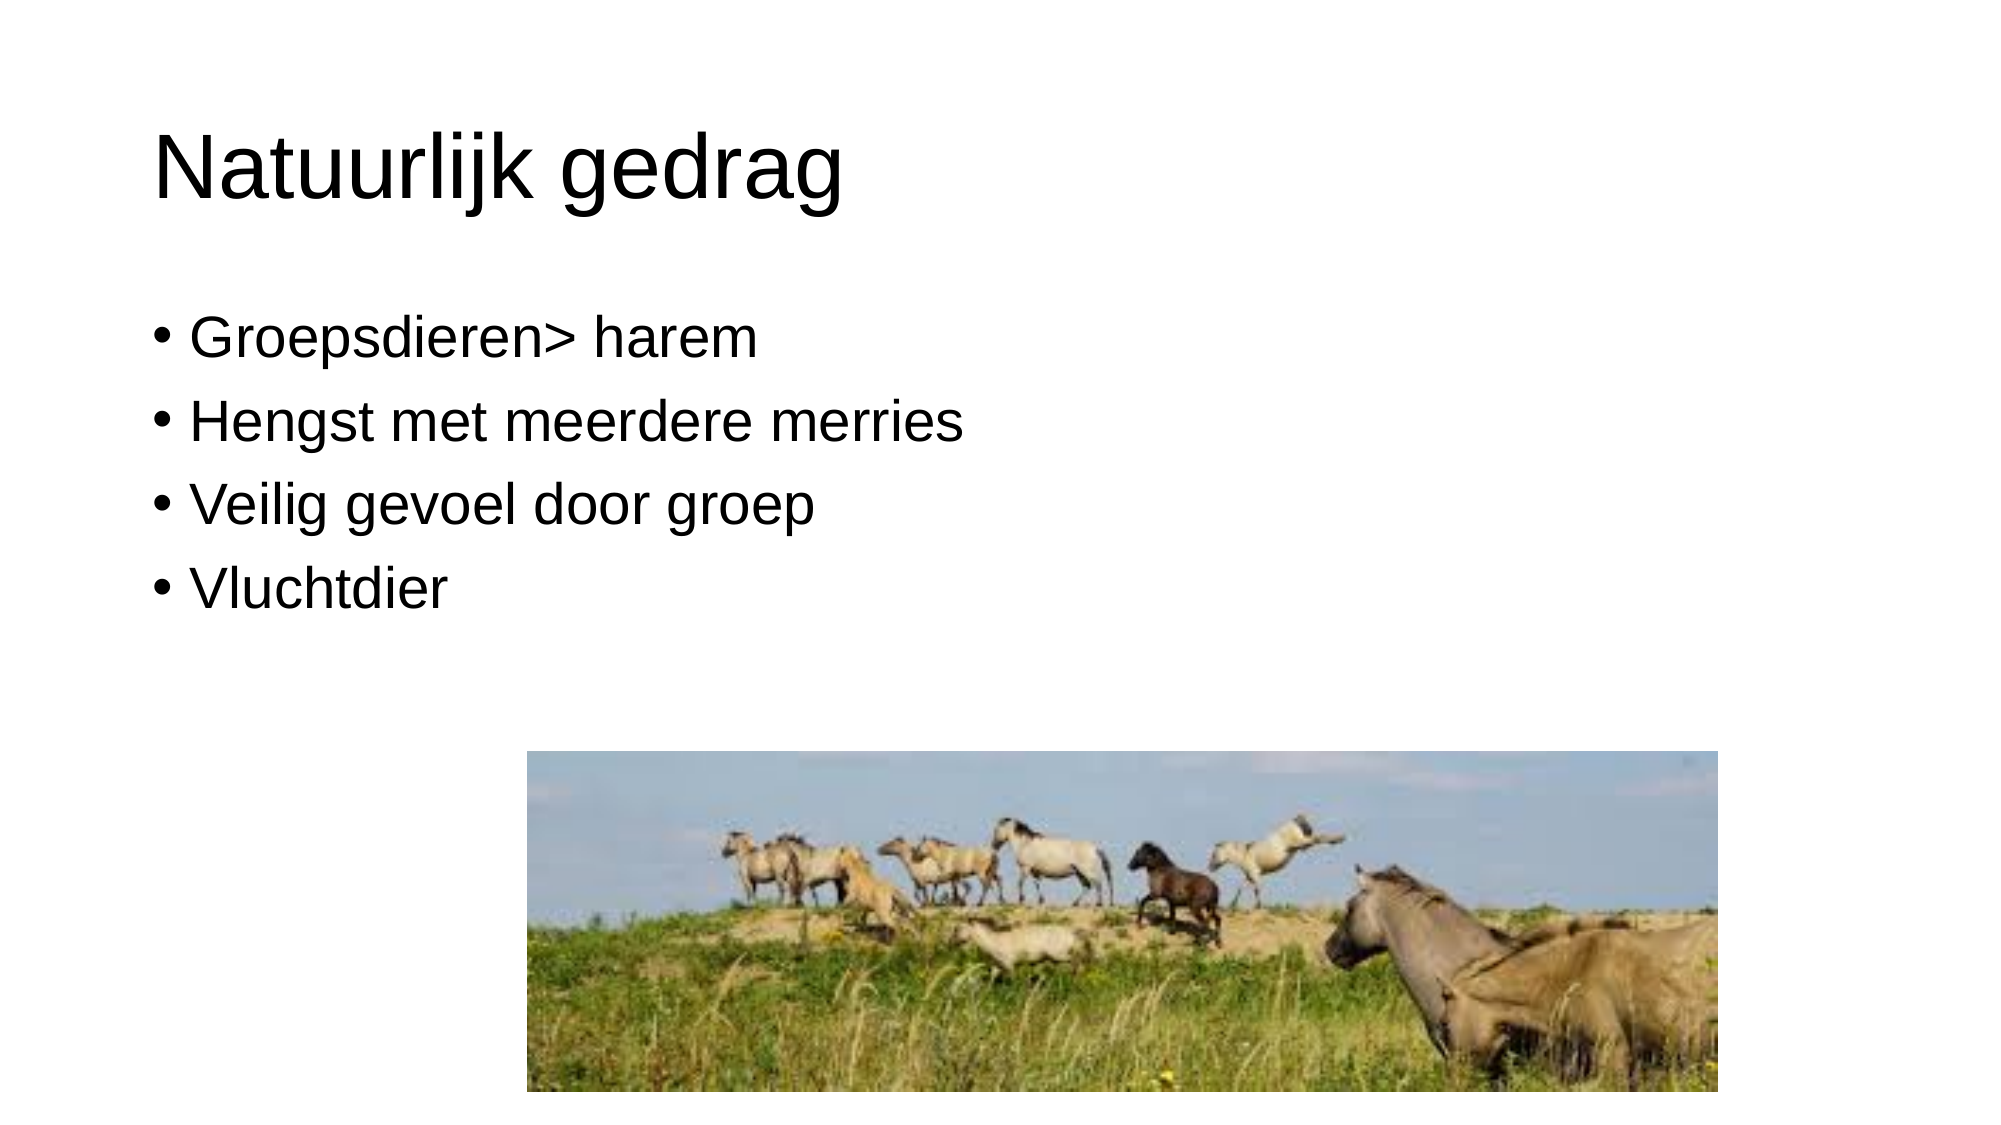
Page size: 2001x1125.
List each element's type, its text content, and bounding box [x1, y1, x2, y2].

picture [527, 751, 1718, 1092]
title Natuurlijk gedrag [137, 59, 1863, 278]
list Groepsdieren> harem Hengst met meerdere merries Veilig gevoel door groep Vluchtdier [137, 299, 1863, 1014]
